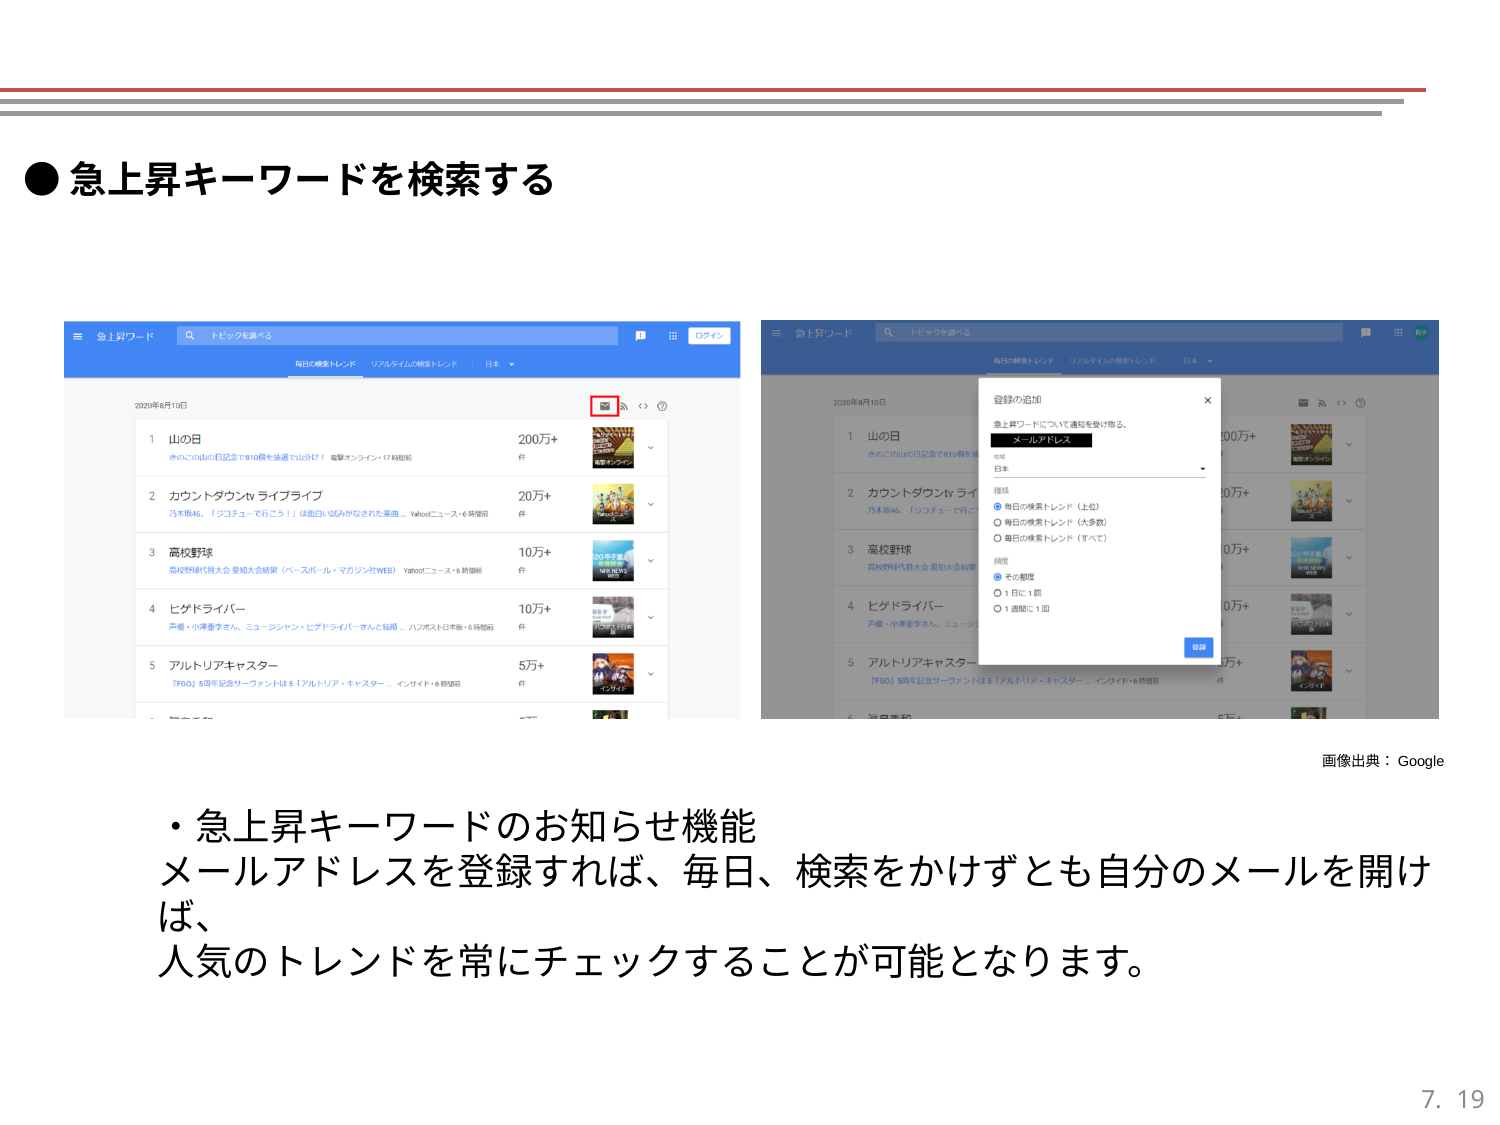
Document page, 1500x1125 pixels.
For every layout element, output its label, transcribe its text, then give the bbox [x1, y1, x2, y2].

picture [761, 320, 1439, 720]
text_box ●急上昇キーワードを検索する [6, 148, 574, 209]
text_box 画像出典：Google [1304, 744, 1460, 778]
slide_number 18 [1381, 1065, 1500, 1125]
text_box ・急上昇キーワードのお知らせ機能 メールアドレスを登録すれば、毎日、検索をかけずとも自分のメールを開けば、 人気のトレンドを常にチェックすることが可能となります。 [142, 795, 1497, 991]
picture [64, 320, 741, 720]
